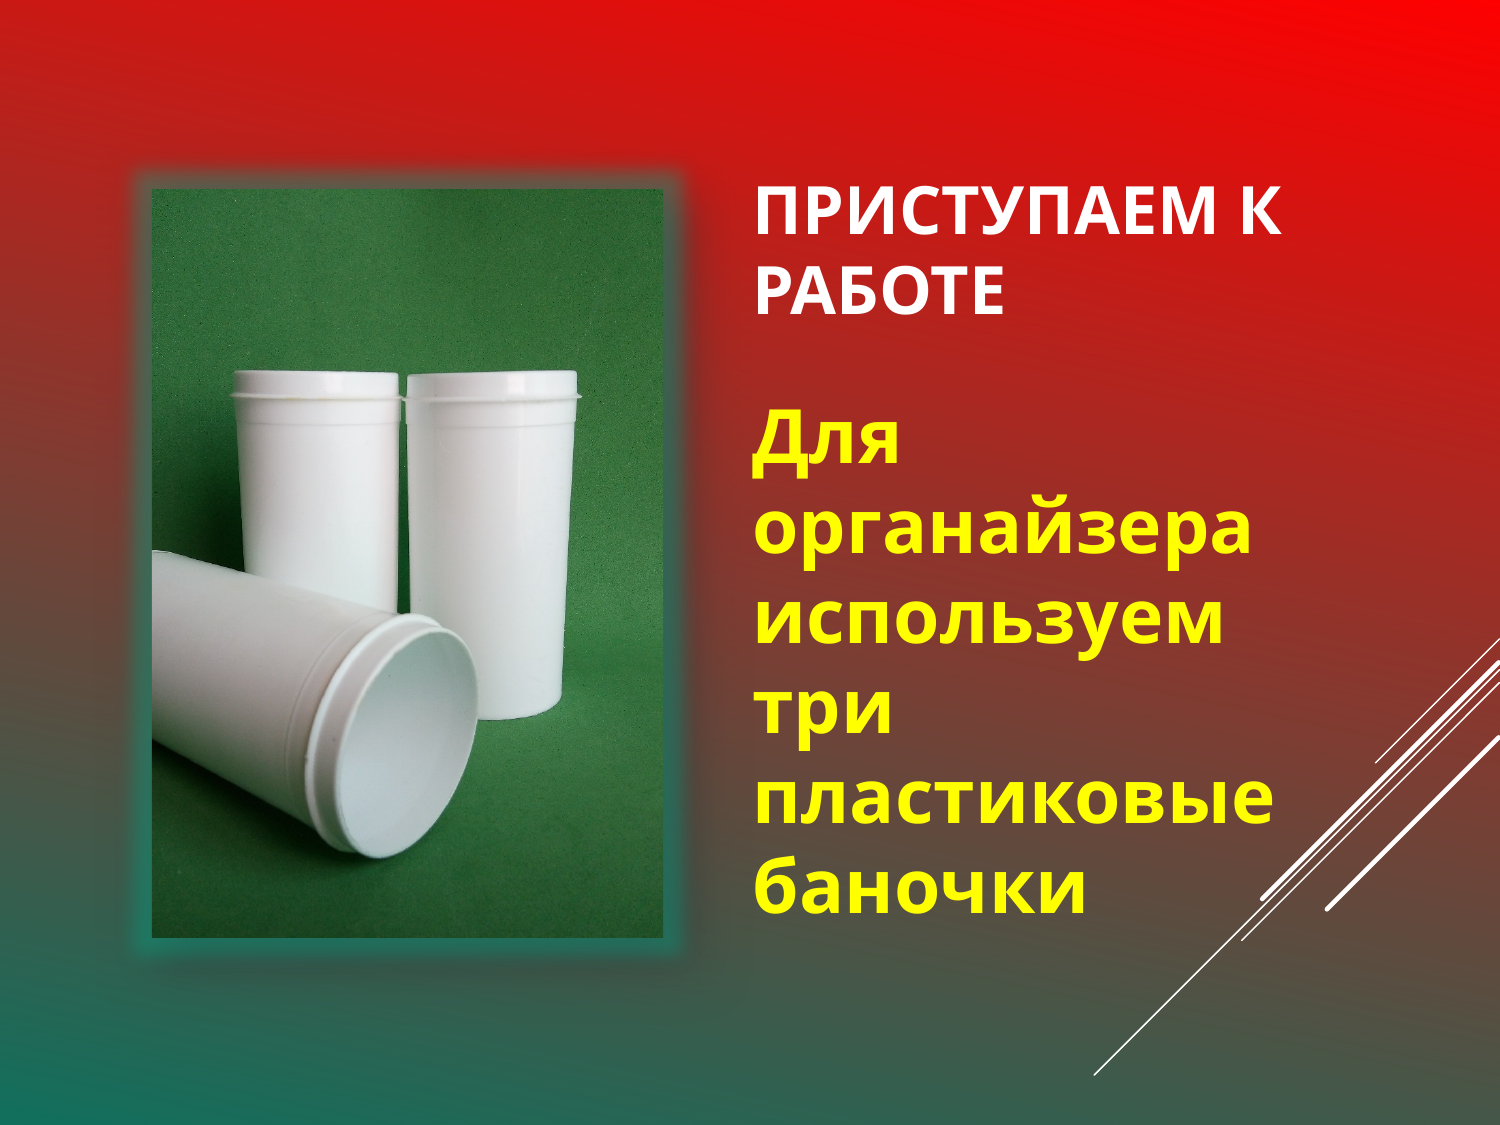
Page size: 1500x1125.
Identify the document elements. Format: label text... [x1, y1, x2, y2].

picture [151, 189, 664, 938]
title Приступаем к работе [737, 138, 1322, 336]
list Для органайзера используем три пластиковые баночки [737, 381, 1323, 938]
